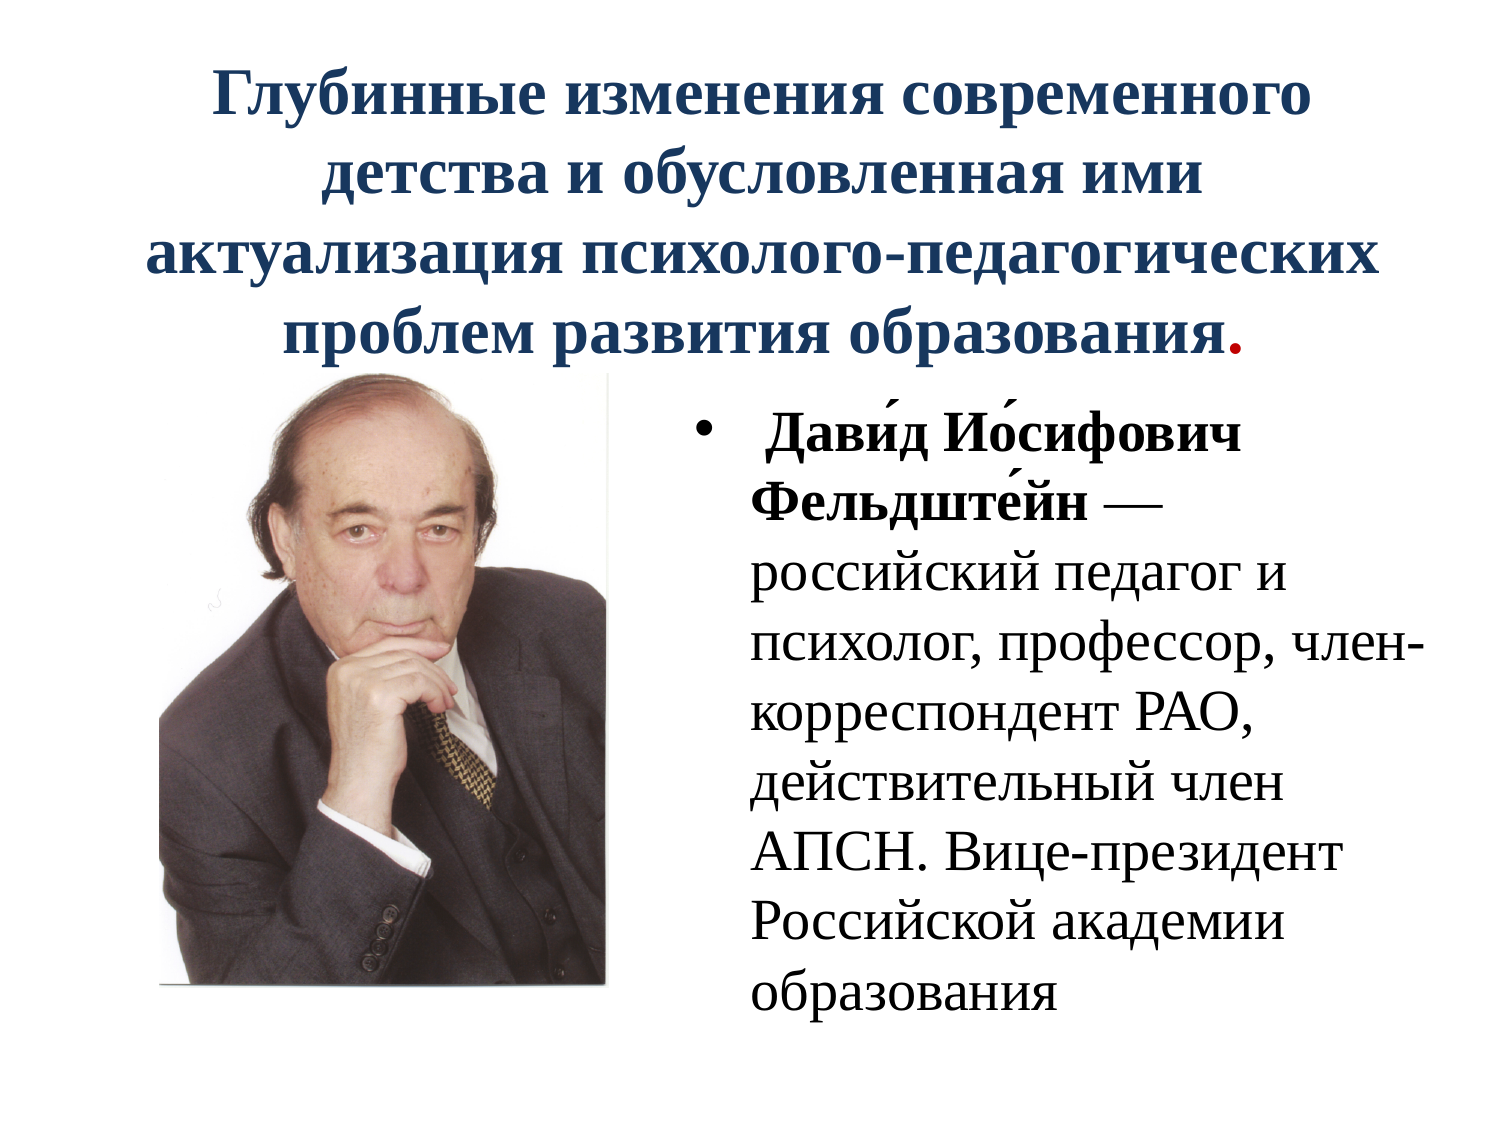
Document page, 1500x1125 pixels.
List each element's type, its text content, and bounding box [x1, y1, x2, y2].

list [159, 373, 609, 989]
title Глубинные изменения современного детства и обусловленная ими актуализация психолого-педагогических проблем развития образования. [88, 113, 1439, 302]
list Дави́д Ио́сифович Фельдште́йн — российский педагог и психолог, профессор, член-корреспондент РАО, действительный член АПСН. Вице-президент Российской академии образования [679, 385, 1473, 1076]
